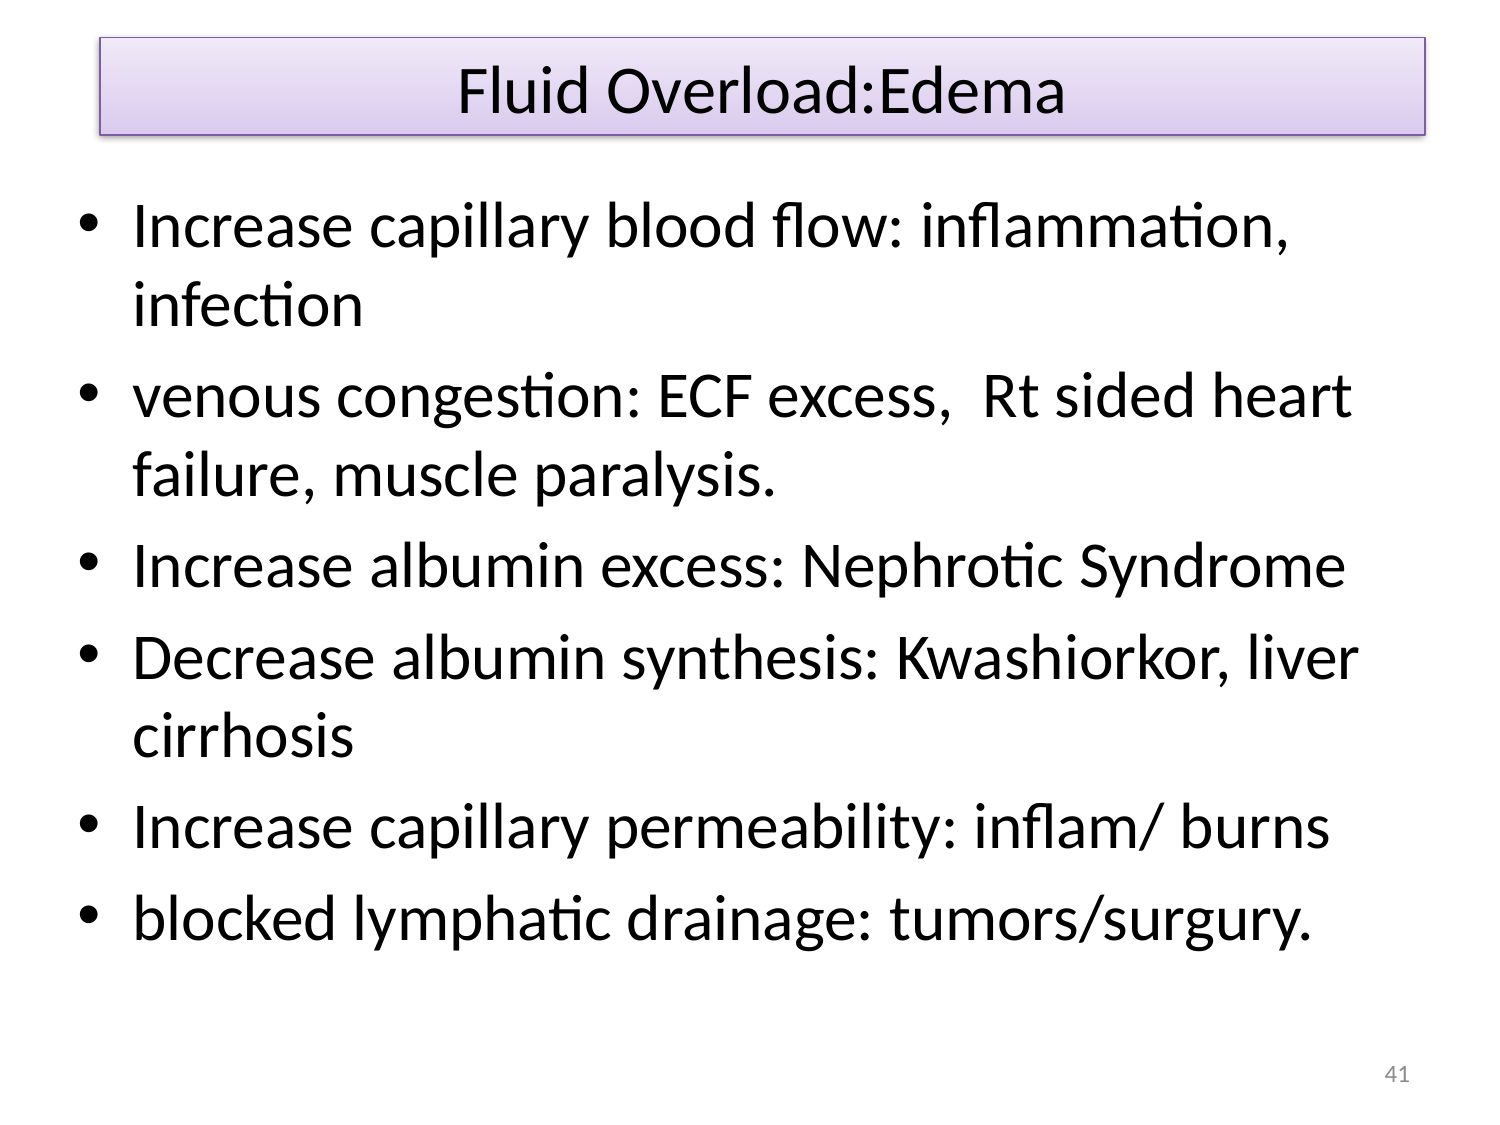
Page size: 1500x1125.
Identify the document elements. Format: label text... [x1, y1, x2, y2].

list Increase capillary blood flow: inflammation, infection venous congestion: ECF excess, Rt sided heart failure, muscle paralysis. Increase albumin excess: Nephrotic Syndrome Decrease albumin synthesis: Kwashiorkor, liver cirrhosis Increase capillary permeability: inflam/ burns blocked lymphatic drainage: tumors/surgury. [62, 174, 1425, 963]
title Fluid Overload:Edema [99, 37, 1426, 136]
slide_number 41 [1074, 1042, 1425, 1103]
